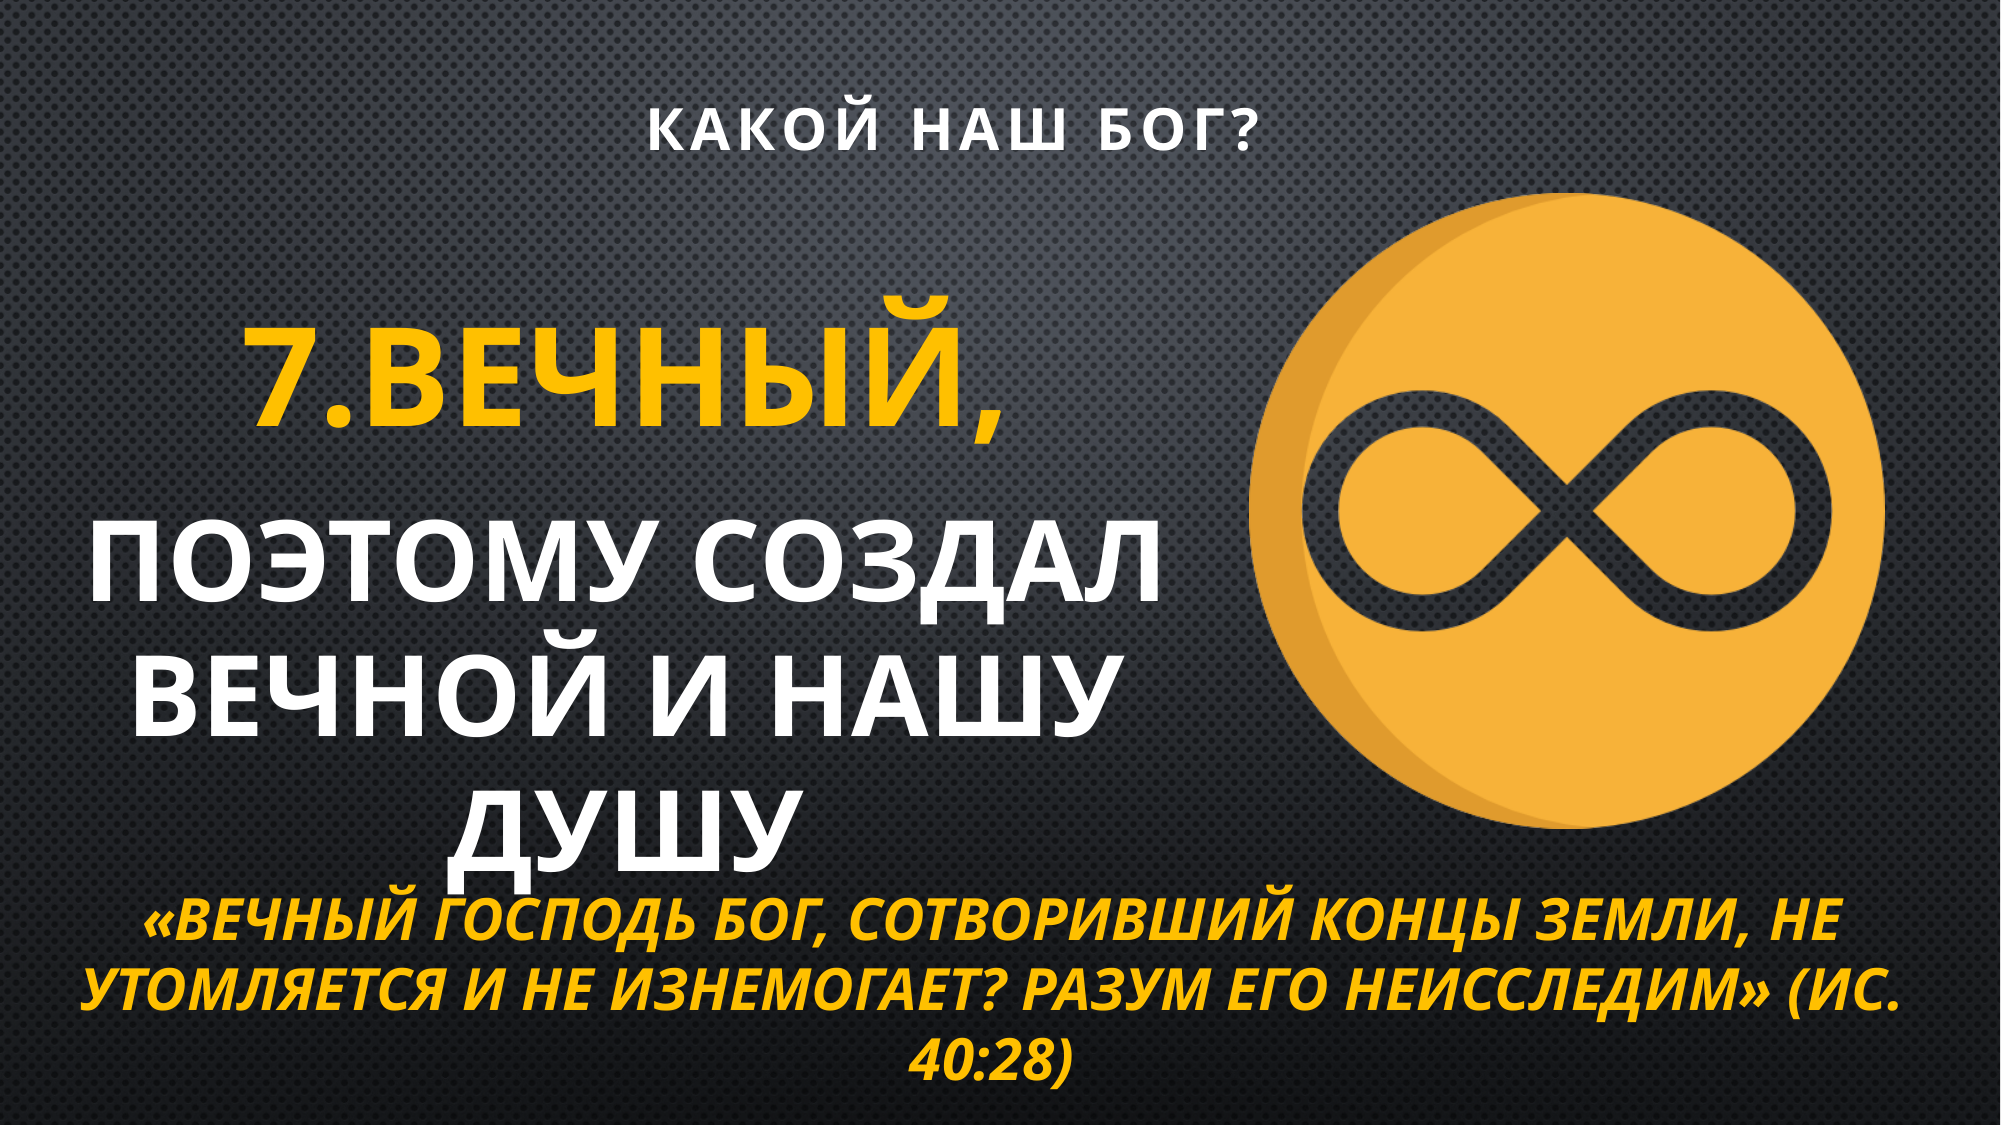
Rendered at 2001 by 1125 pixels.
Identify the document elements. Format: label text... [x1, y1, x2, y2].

subtitle 7.Вечный, поэтому создал вечной и нашу душу [43, 281, 1209, 535]
picture [1248, 192, 1885, 829]
text_box КАКОЙ НАШ БОГ? [327, 84, 1578, 170]
text_box «вечный Господь Бог, сотворивший концы земли, не утомляется и не изнемогает? разум Его неисследим» (Ис. 40:28) [14, 874, 1970, 1025]
